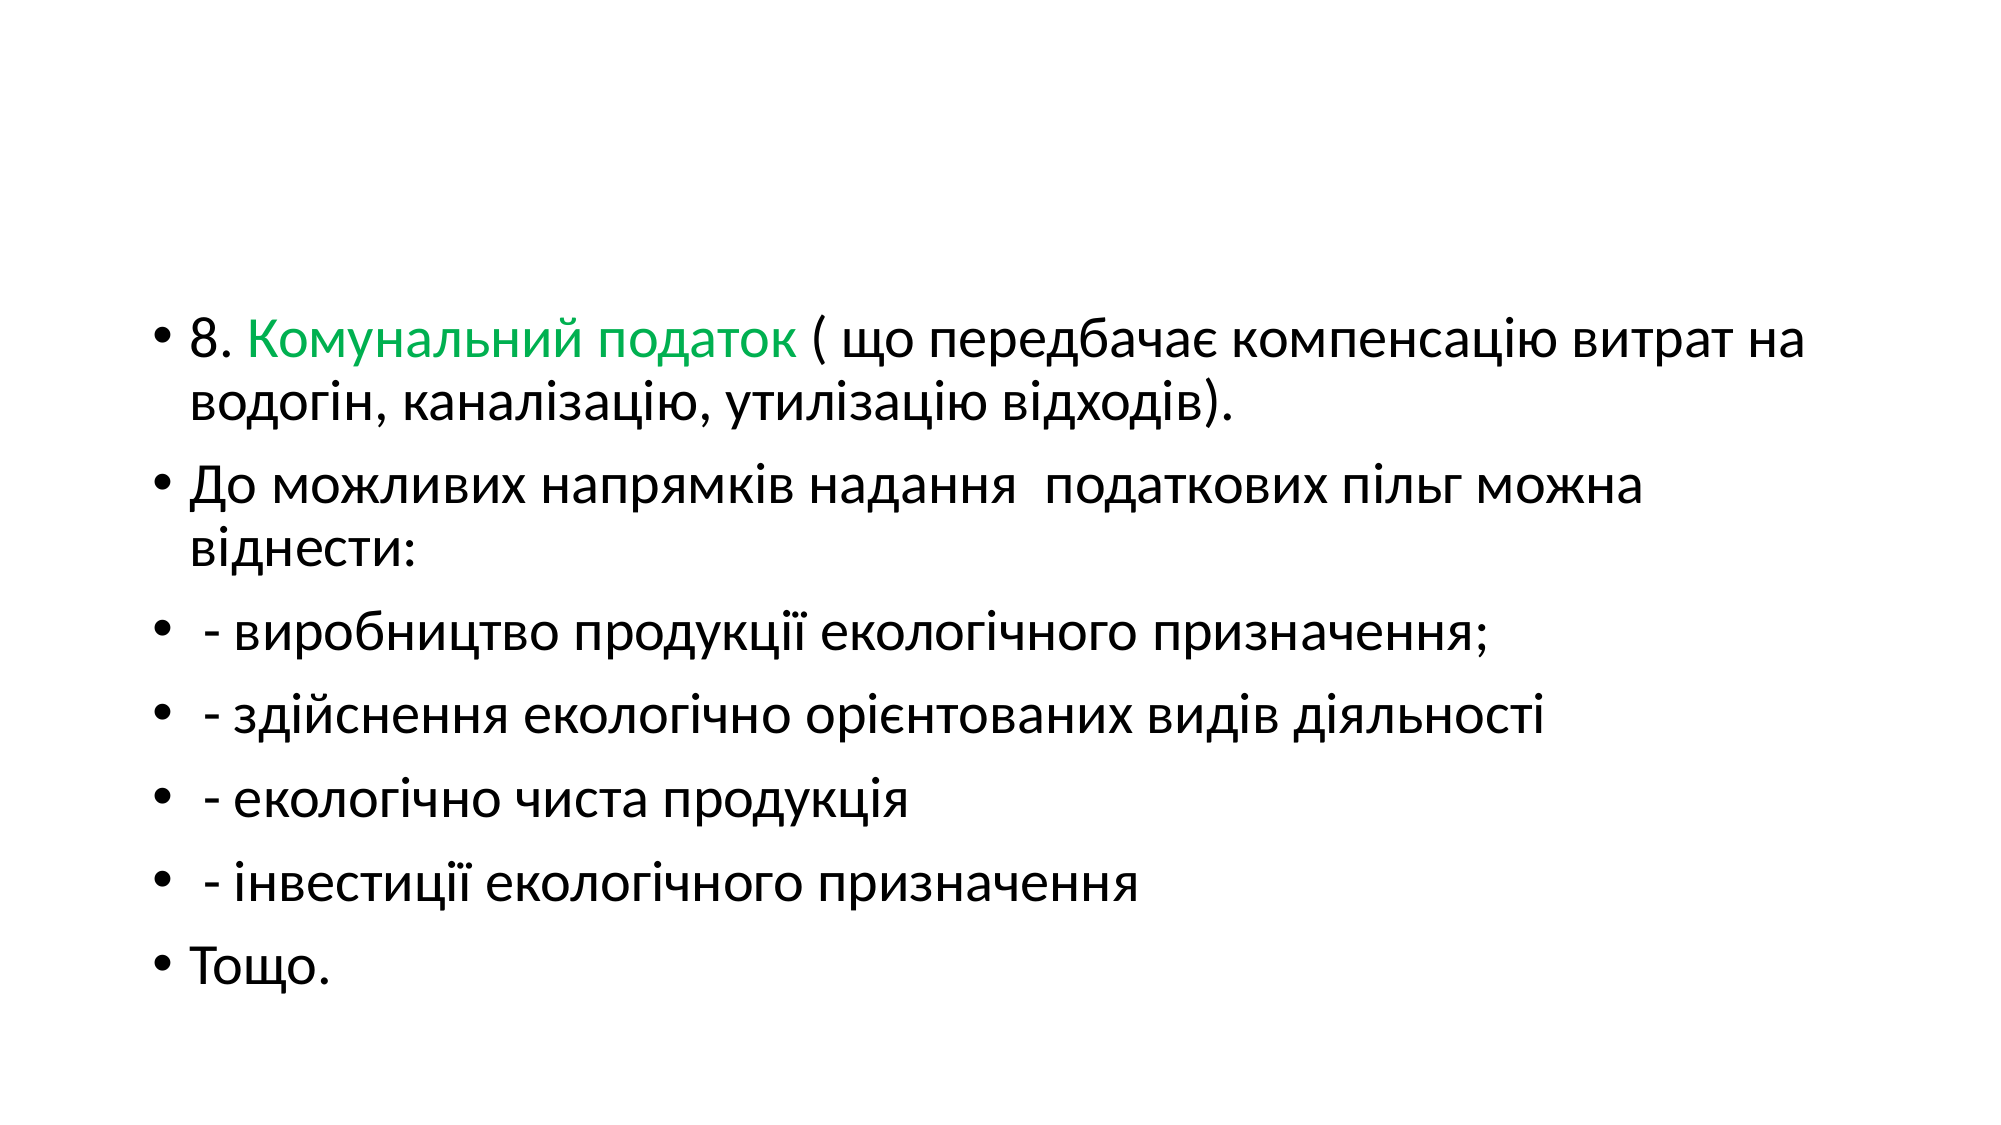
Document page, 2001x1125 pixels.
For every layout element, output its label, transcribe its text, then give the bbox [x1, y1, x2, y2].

list 8. Комунальний податок ( що передбачає компенсацію витрат на водогін, каналізацію, утилізацію відходів). До можливих напрямків надання податкових пільг можна віднести: - виробництво продукції екологічного призначення; - здійснення екологічно орієнтованих видів діяльності - екологічно чиста продукція - інвестиції екологічного призначення Тощо. [137, 299, 1863, 1014]
